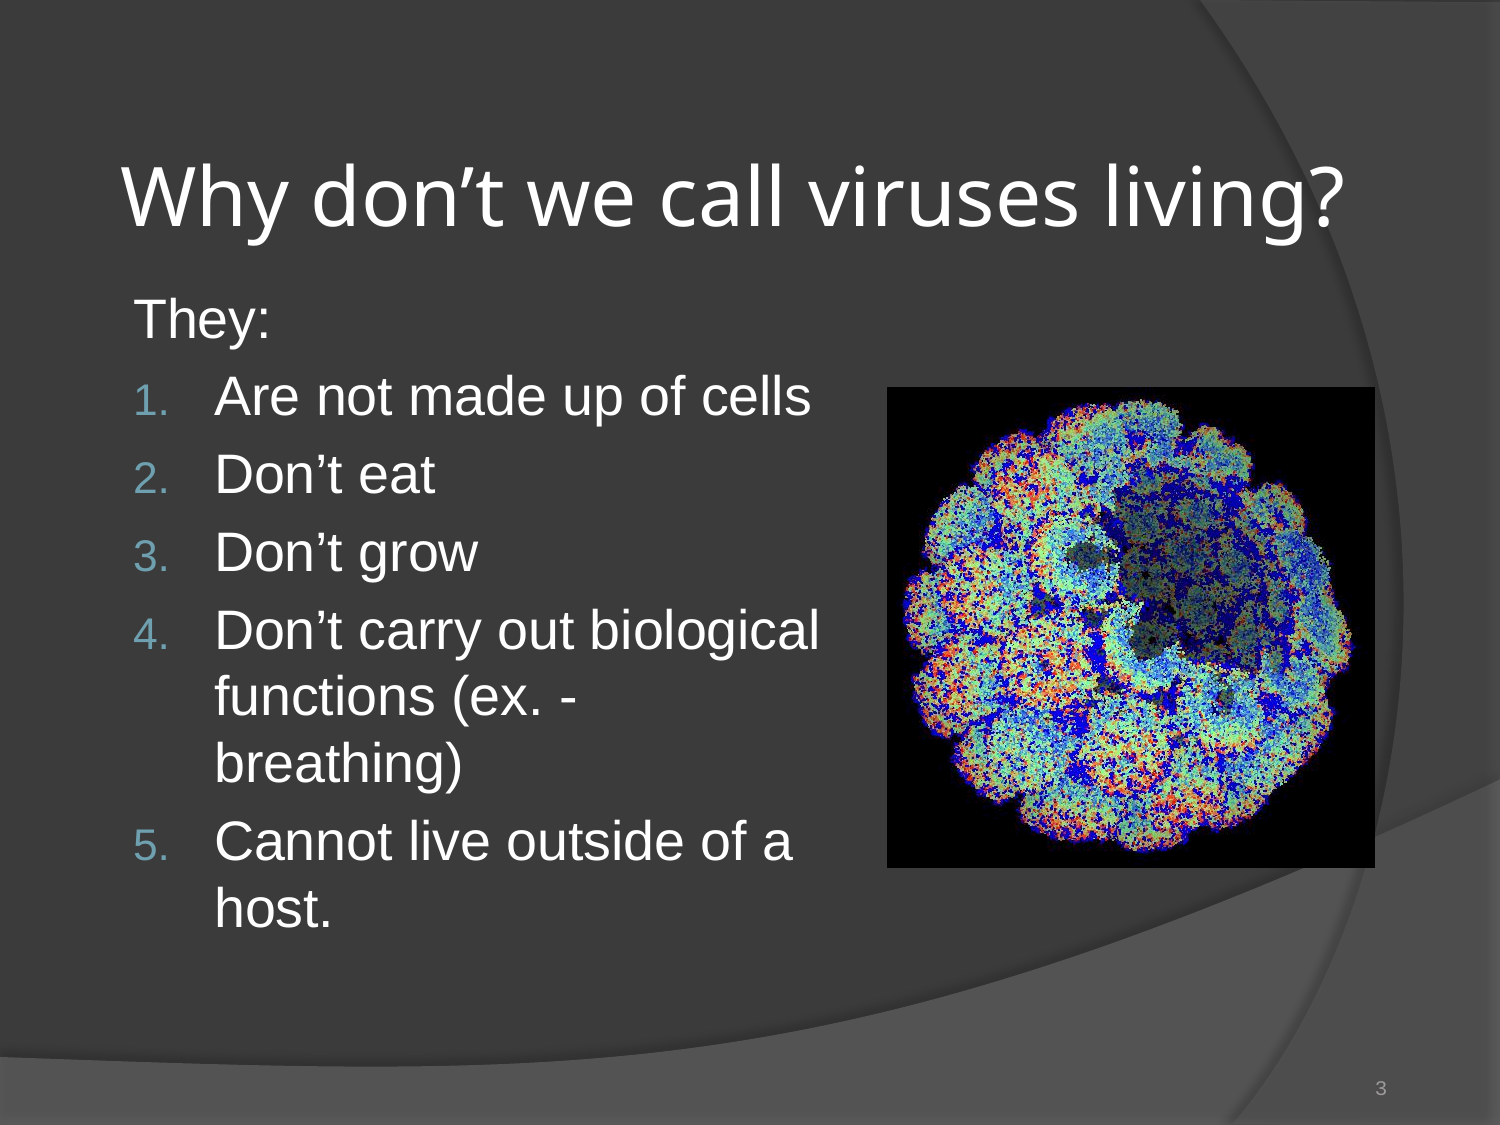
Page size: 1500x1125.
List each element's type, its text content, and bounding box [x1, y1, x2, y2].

title Why don’t we call viruses living? [112, 99, 1388, 288]
picture [887, 387, 1376, 869]
slide_number 3 [1074, 1025, 1388, 1100]
list They: Are not made up of cells Don’t eat Don’t grow Don’t carry out biological functions (ex. - breathing) Cannot live outside of a host. [112, 274, 838, 1001]
